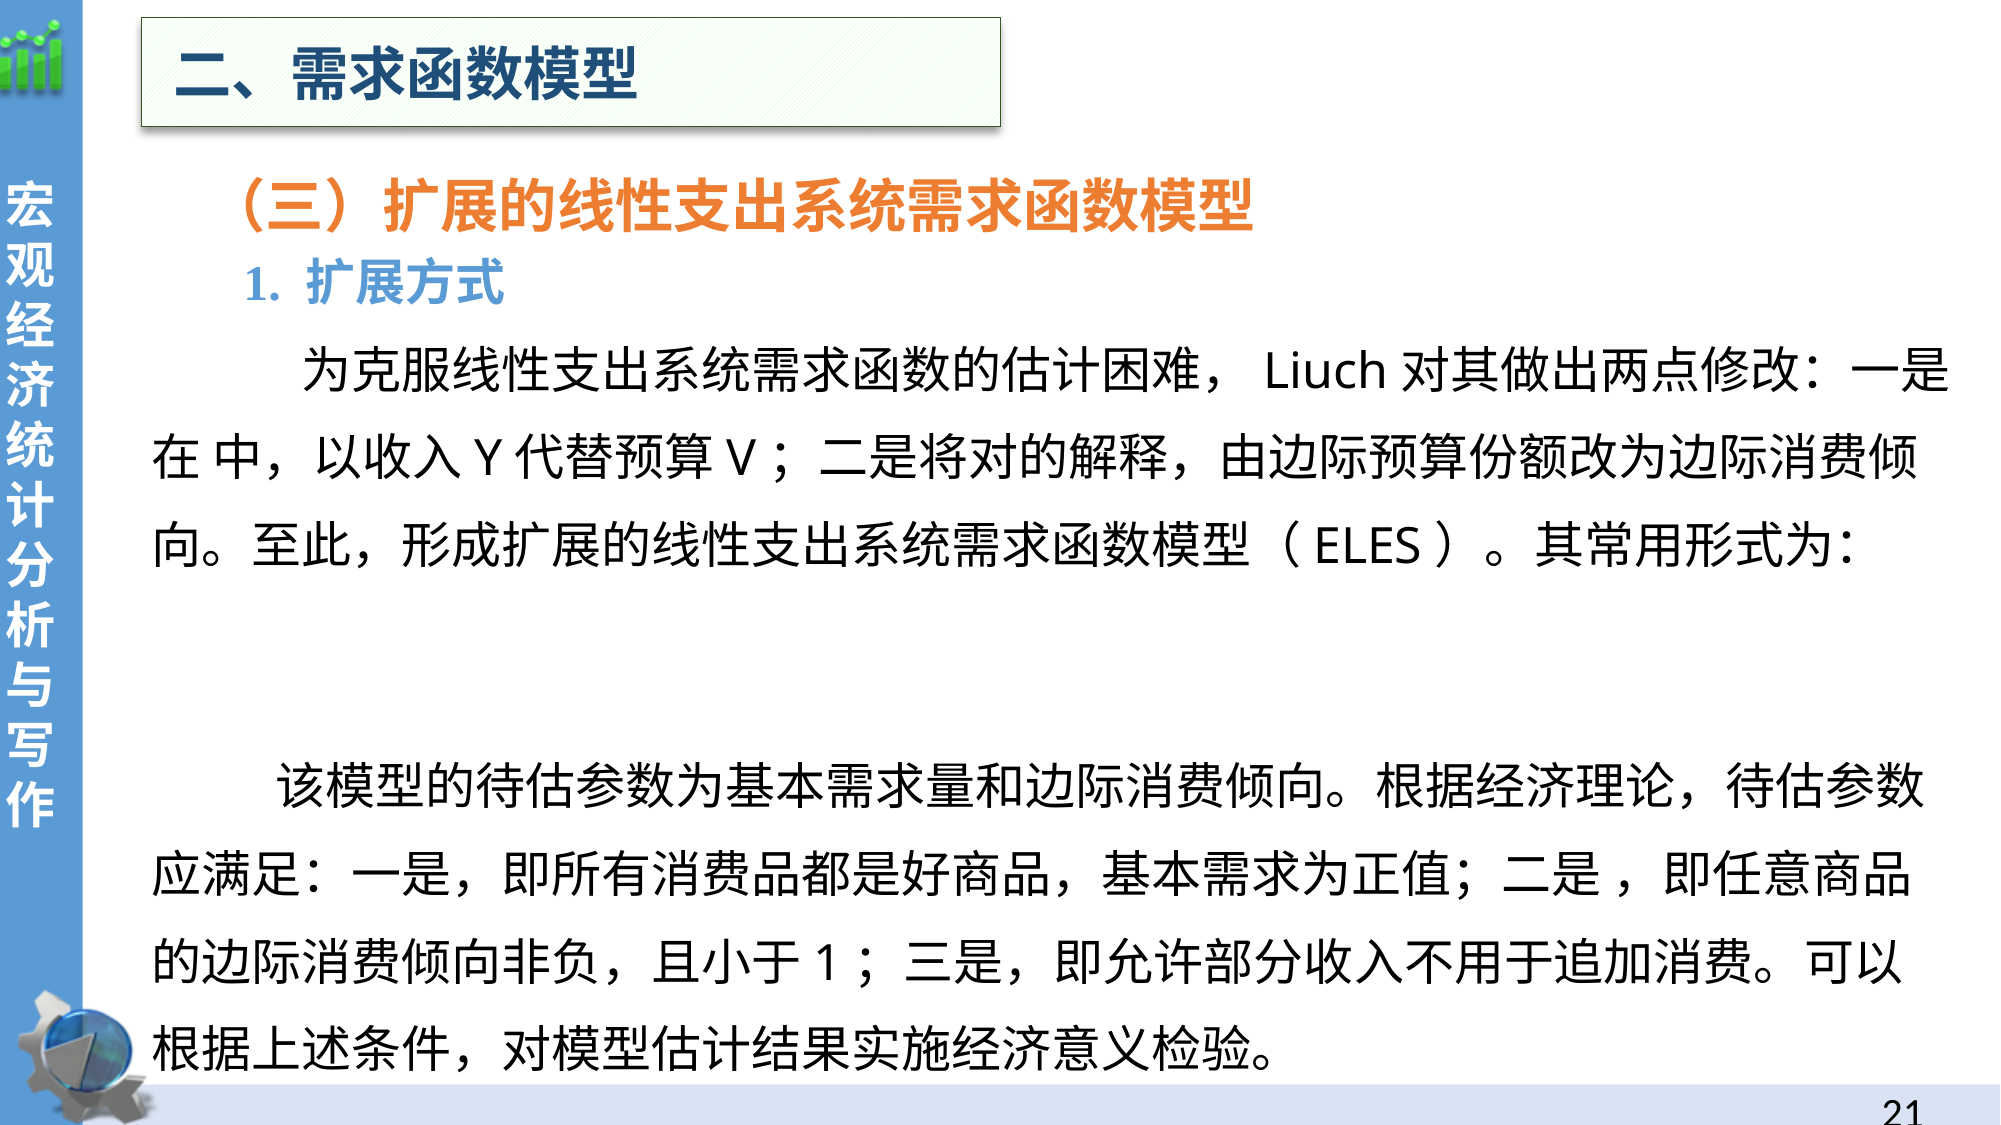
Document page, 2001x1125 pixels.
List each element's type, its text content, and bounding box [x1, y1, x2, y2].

slide_number 20 [1786, 1085, 1940, 1125]
text_box （三）扩展的线性支出系统需求函数模型 [84, 126, 1432, 247]
text_box 二、需求函数模型 [141, 17, 1000, 126]
picture [0, 0, 2001, 1125]
